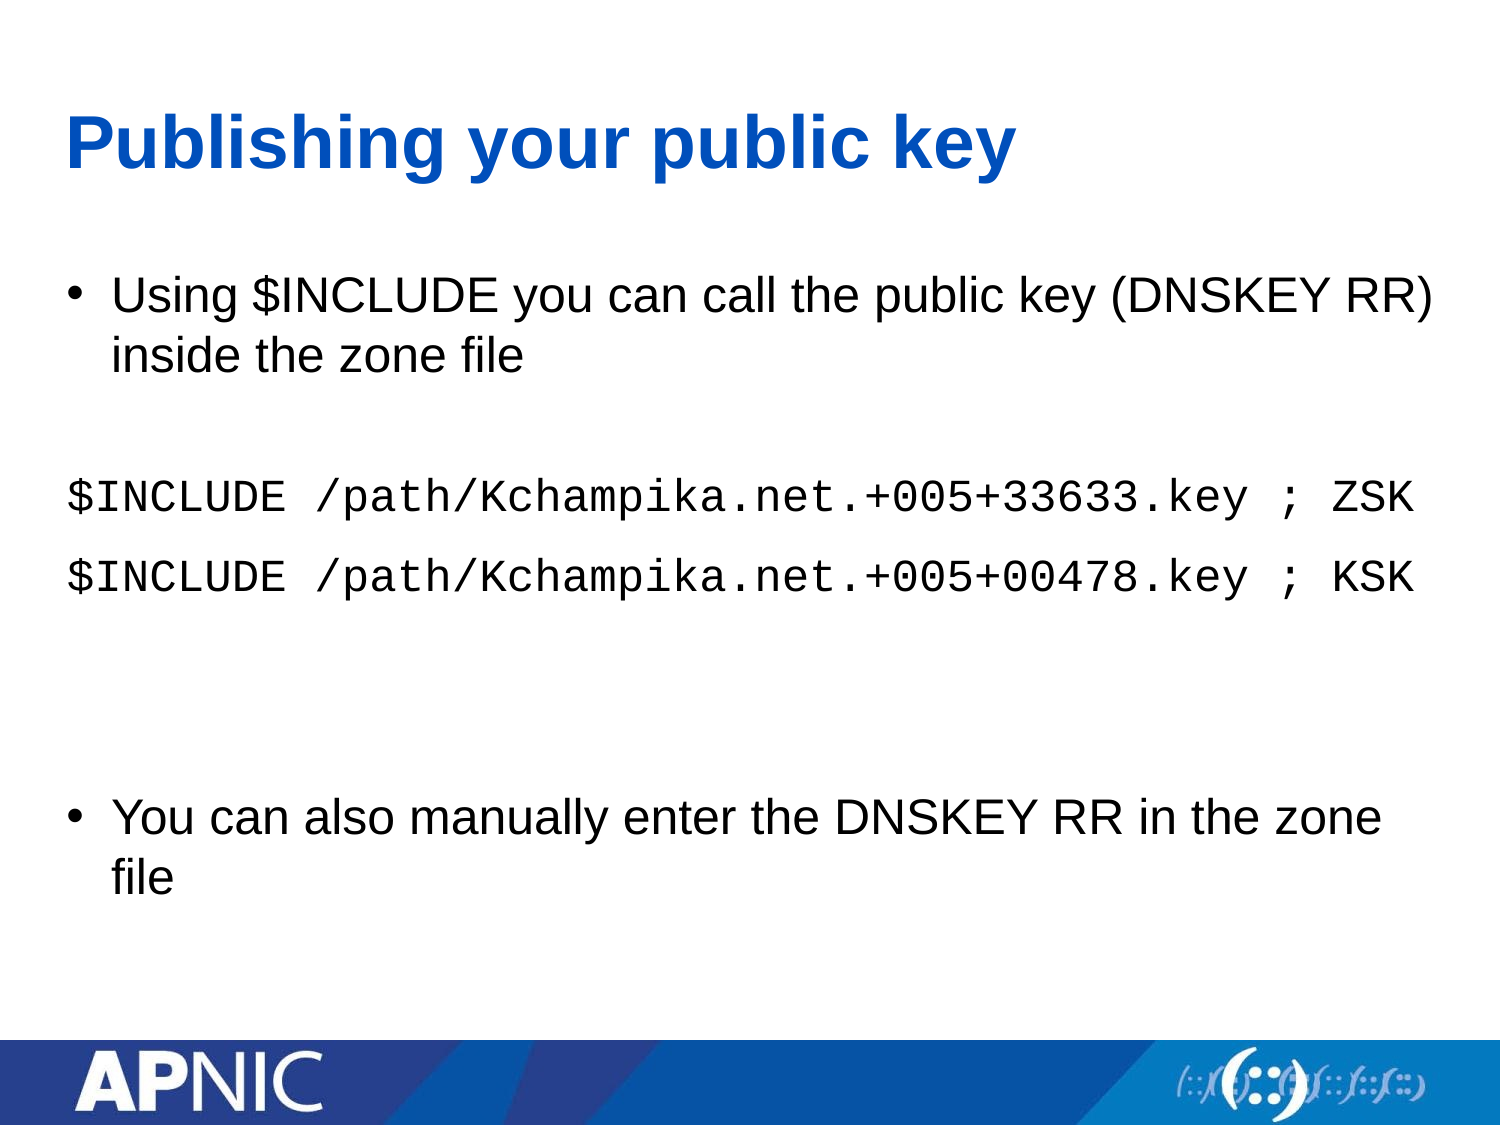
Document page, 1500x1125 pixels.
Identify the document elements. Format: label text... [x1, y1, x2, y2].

picture [0, 1040, 1500, 1125]
list Using $INCLUDE you can call the public key (DNSKEY RR) inside the zone file $INCLUDE /path/Kchampika.net.+005+33633.key ; ZSK $INCLUDE /path/Kchampika.net.+005+00478.key ; KSK You can also manually enter the DNSKEY RR in the zone file [66, 262, 1437, 1012]
title Publishing your public key [64, 45, 1436, 233]
